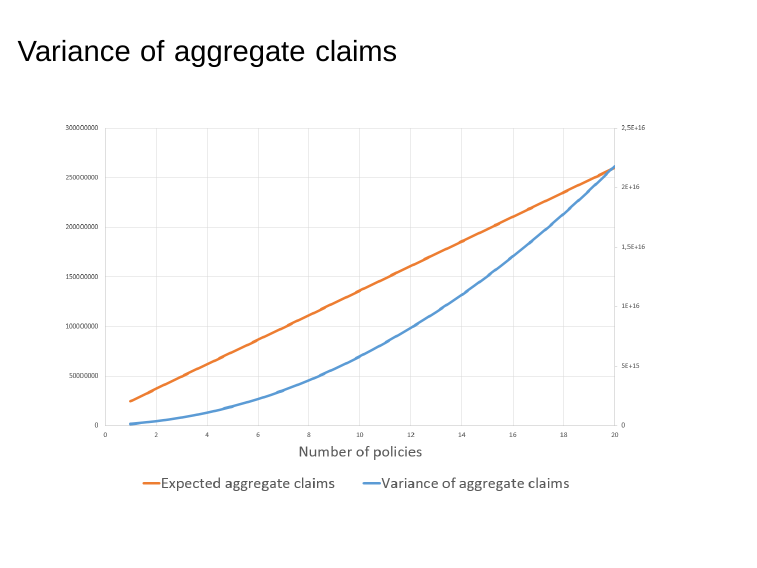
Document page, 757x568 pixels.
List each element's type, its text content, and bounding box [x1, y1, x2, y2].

text_box Variance of aggregate claims [15, 29, 405, 68]
picture [65, 125, 645, 491]
